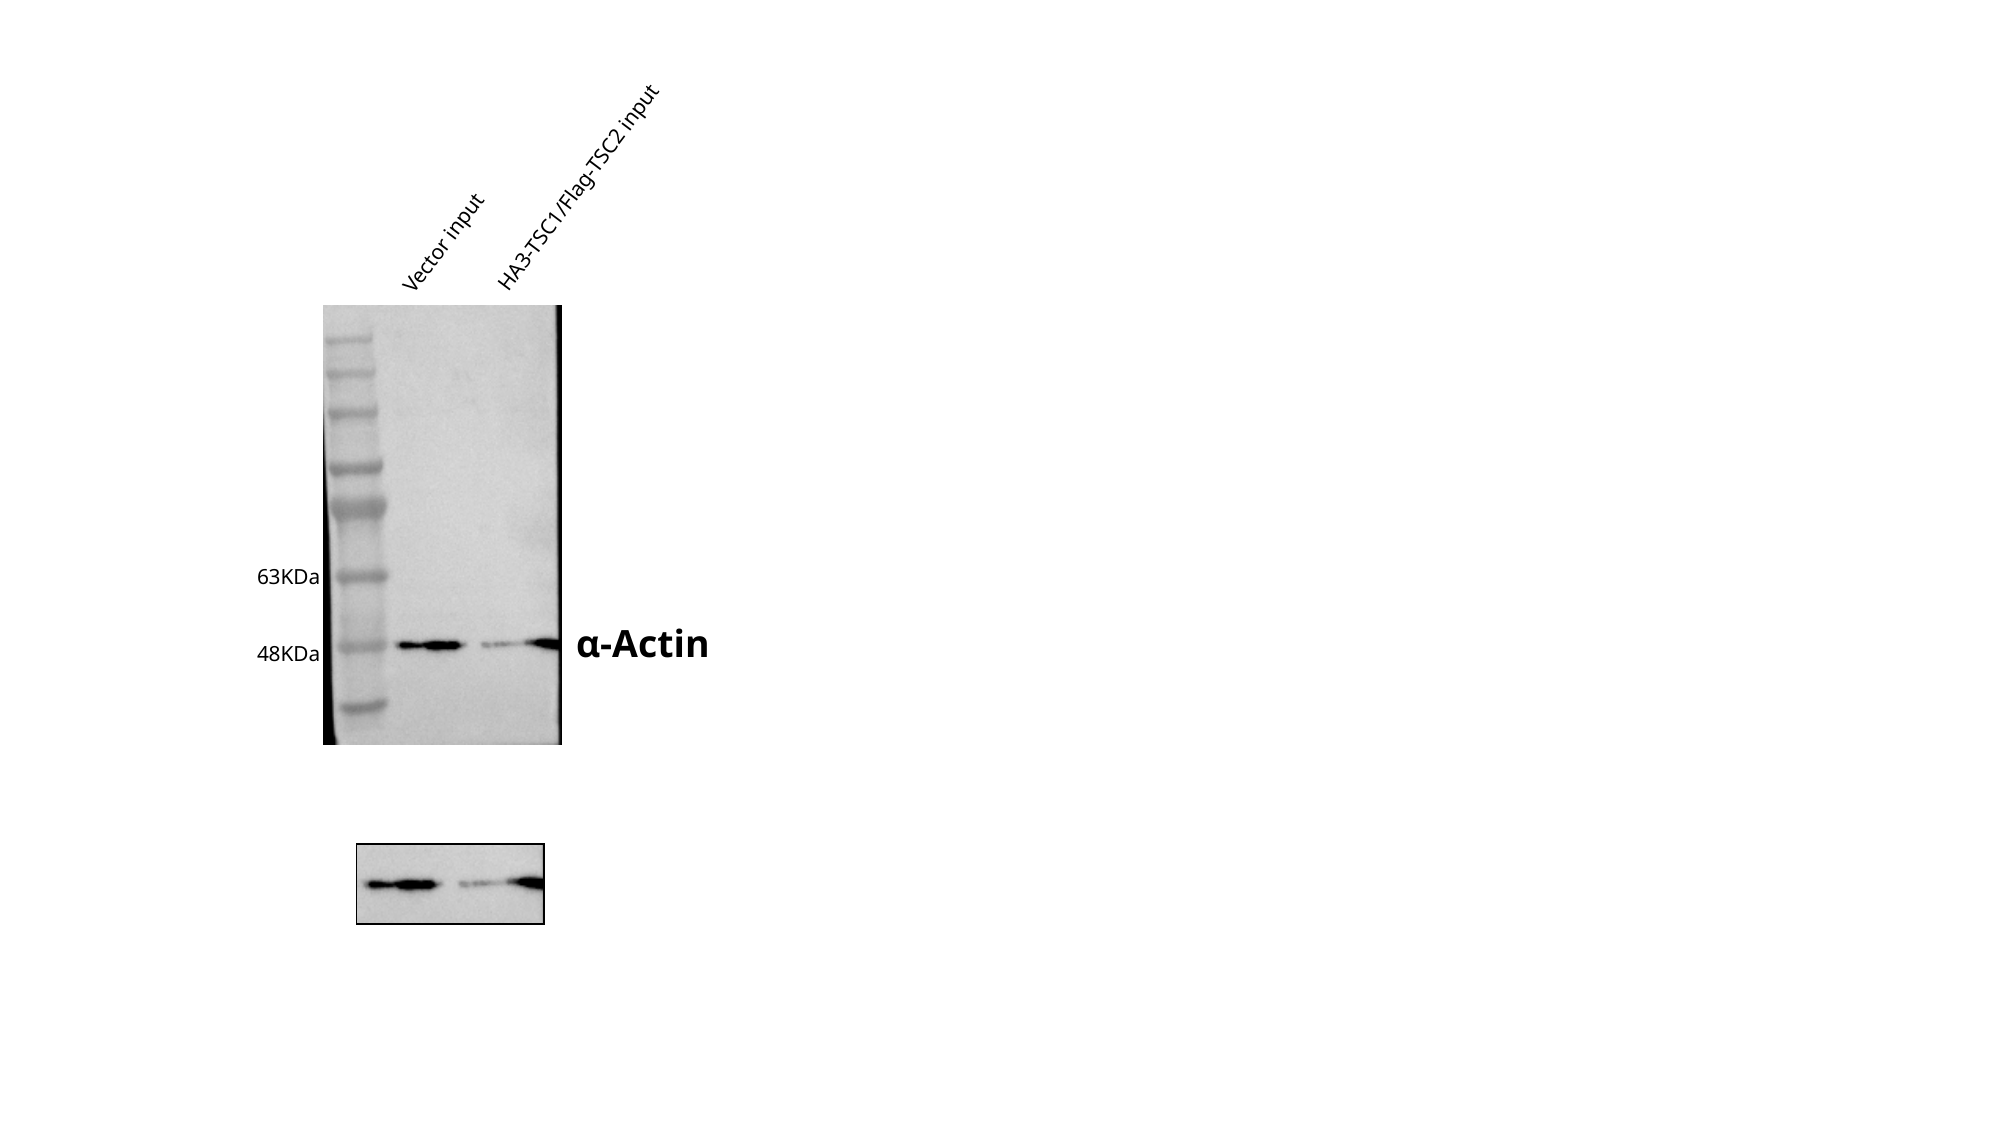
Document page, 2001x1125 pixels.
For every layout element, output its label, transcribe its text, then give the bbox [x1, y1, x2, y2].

text_box α-Actin [562, 612, 843, 673]
picture [323, 305, 562, 745]
text_box Vector input [382, 140, 527, 305]
text_box HA3-TSC1/Flag-TSC2 input [476, 45, 691, 305]
text_box 63KDa [242, 555, 323, 596]
picture [357, 844, 544, 924]
text_box 48KDa [242, 633, 323, 673]
